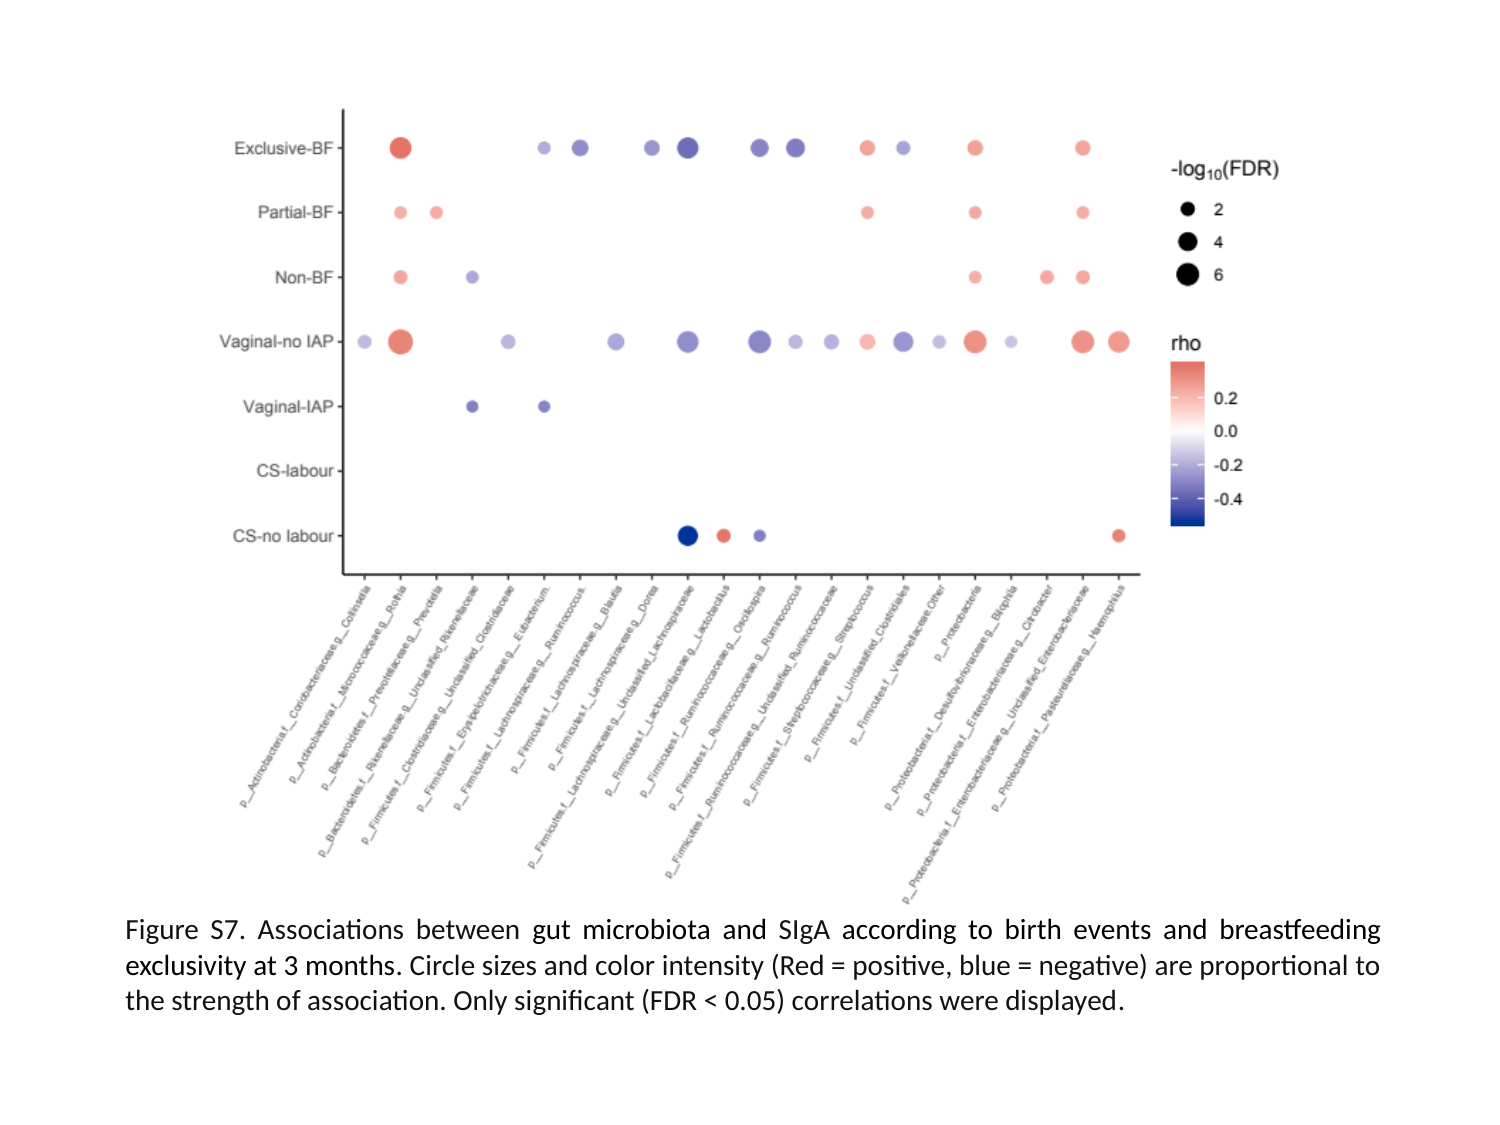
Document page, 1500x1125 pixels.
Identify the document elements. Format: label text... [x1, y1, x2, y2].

text_box Figure S7. Associations between gut microbiota and SIgA according to birth events and breastfeeding exclusivity at 3 months. Circle sizes and color intensity (Red = positive, blue = negative) are proportional to the strength of association. Only significant (FDR < 0.05) correlations were displayed. [110, 903, 1396, 1024]
picture [210, 99, 1297, 914]
